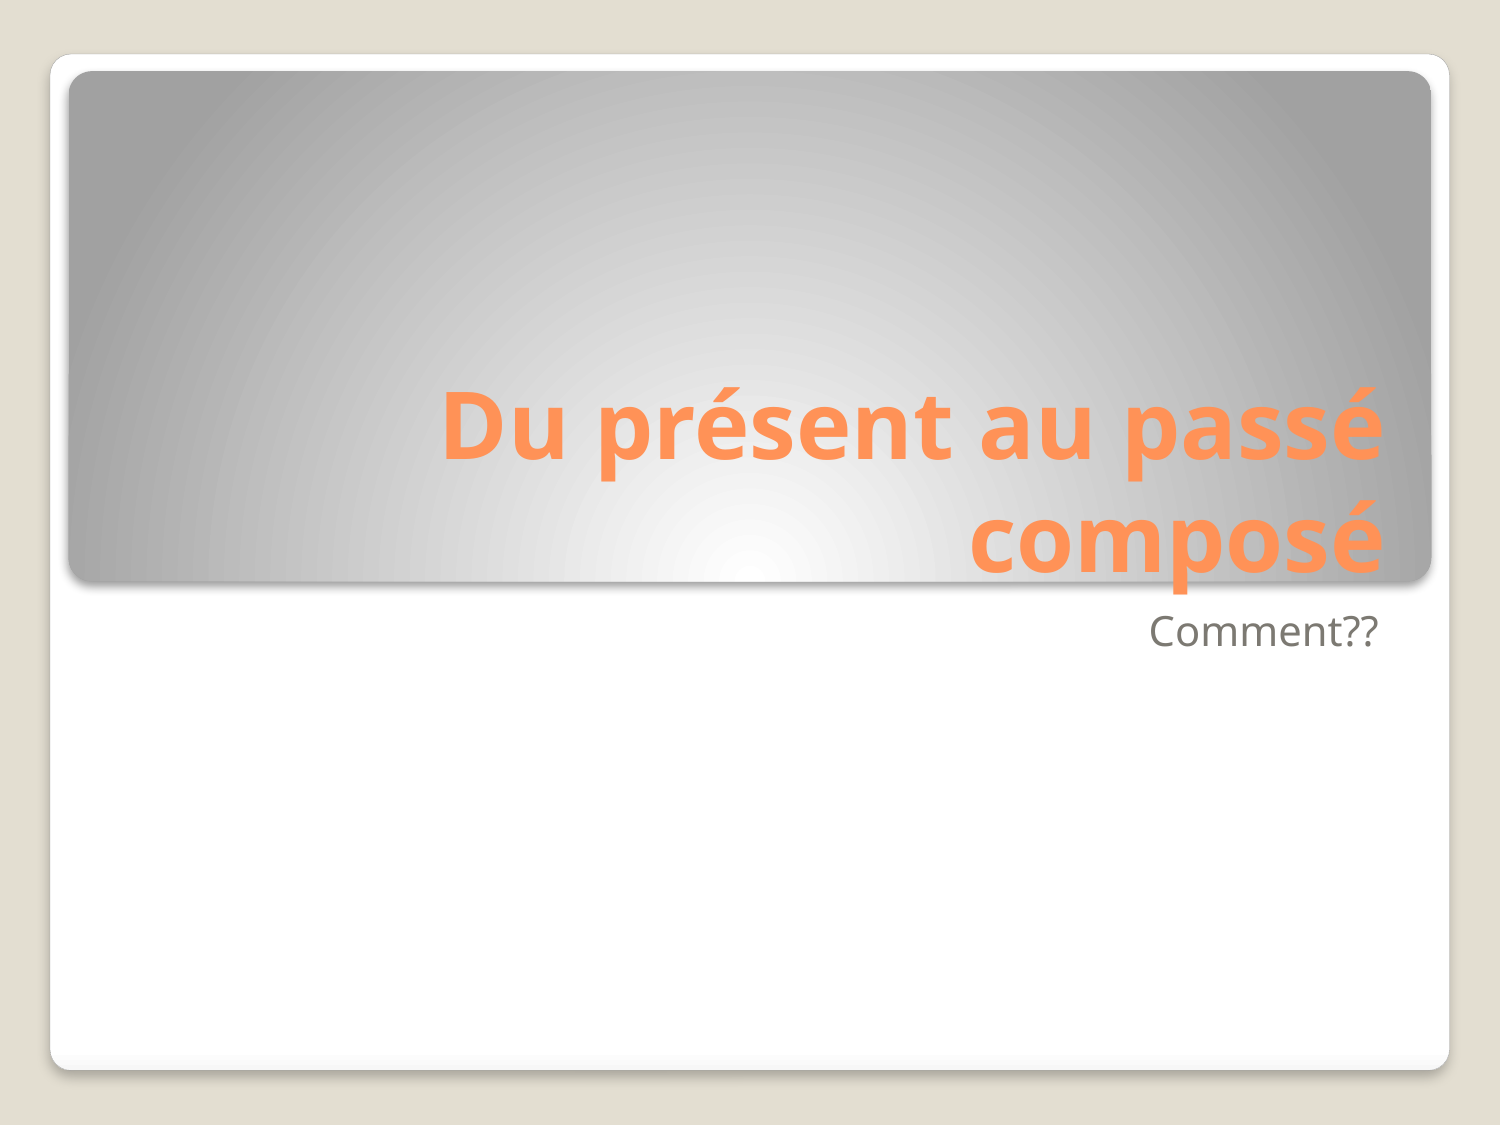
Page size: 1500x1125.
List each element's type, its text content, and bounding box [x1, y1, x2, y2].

title Du présent au passé composé [118, 298, 1394, 599]
subtitle Comment?? [118, 604, 1394, 755]
